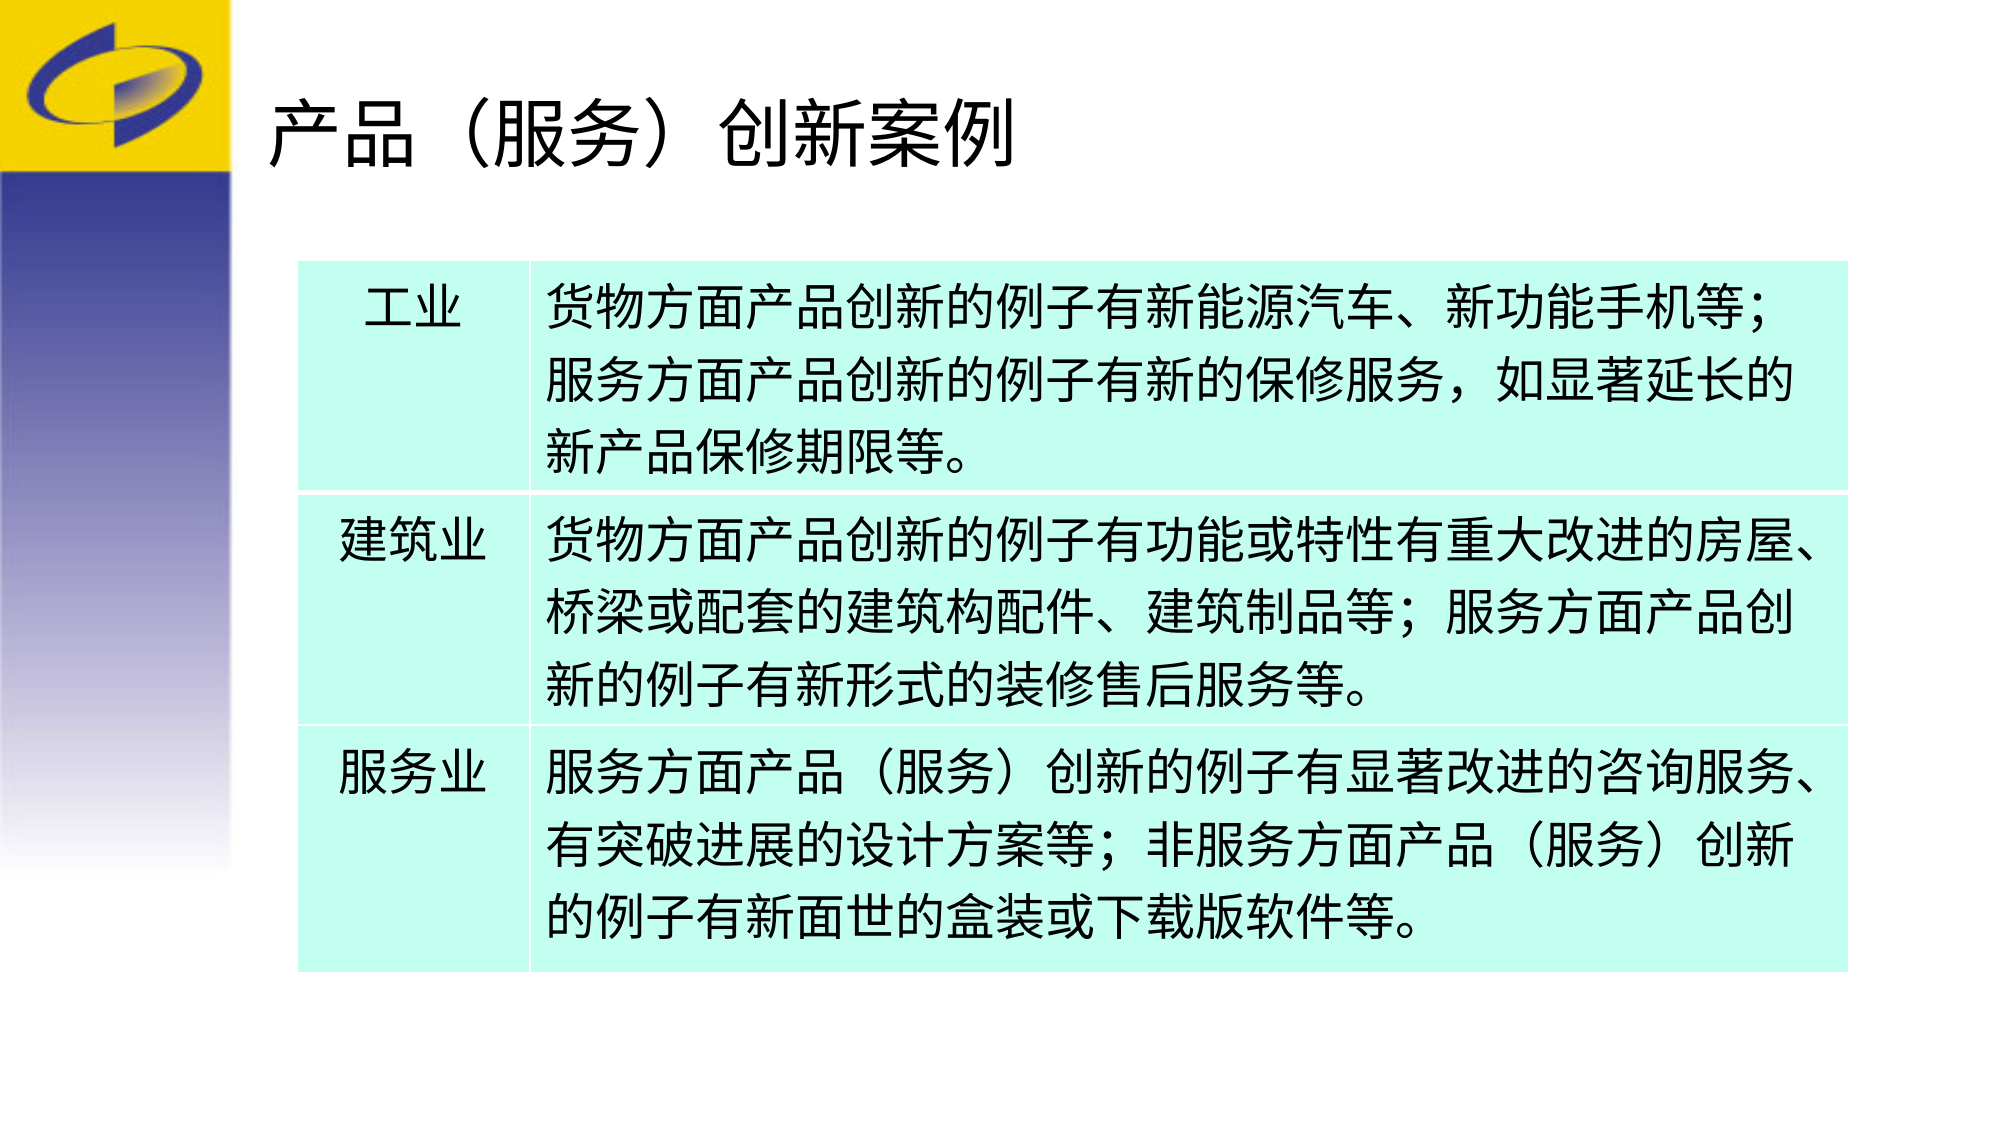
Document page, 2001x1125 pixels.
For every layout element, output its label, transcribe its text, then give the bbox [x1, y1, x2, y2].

table_cell 货物方面产品创新的例子有功能或特性有重大改进的房屋、桥梁或配套的建筑构配件、建筑制品等；服务方面产品创新的例子有新形式的装修售后服务等。 [531, 495, 1848, 724]
table_header 货物方面产品创新的例子有新能源汽车、新功能手机等；服务方面产品创新的例子有新的保修服务，如显著延长的新产品保修期限等。 [531, 261, 1848, 490]
picture [0, 0, 2000, 1125]
table_cell 建筑业 [298, 495, 529, 724]
table_header 工业 [298, 261, 529, 490]
title 产品（服务）创新案例 [252, 37, 1870, 225]
table_cell 服务业 [298, 726, 529, 972]
table_cell 服务方面产品（服务）创新的例子有显著改进的咨询服务、有突破进展的设计方案等；非服务方面产品（服务）创新的例子有新面世的盒装或下载版软件等。 [531, 726, 1848, 972]
